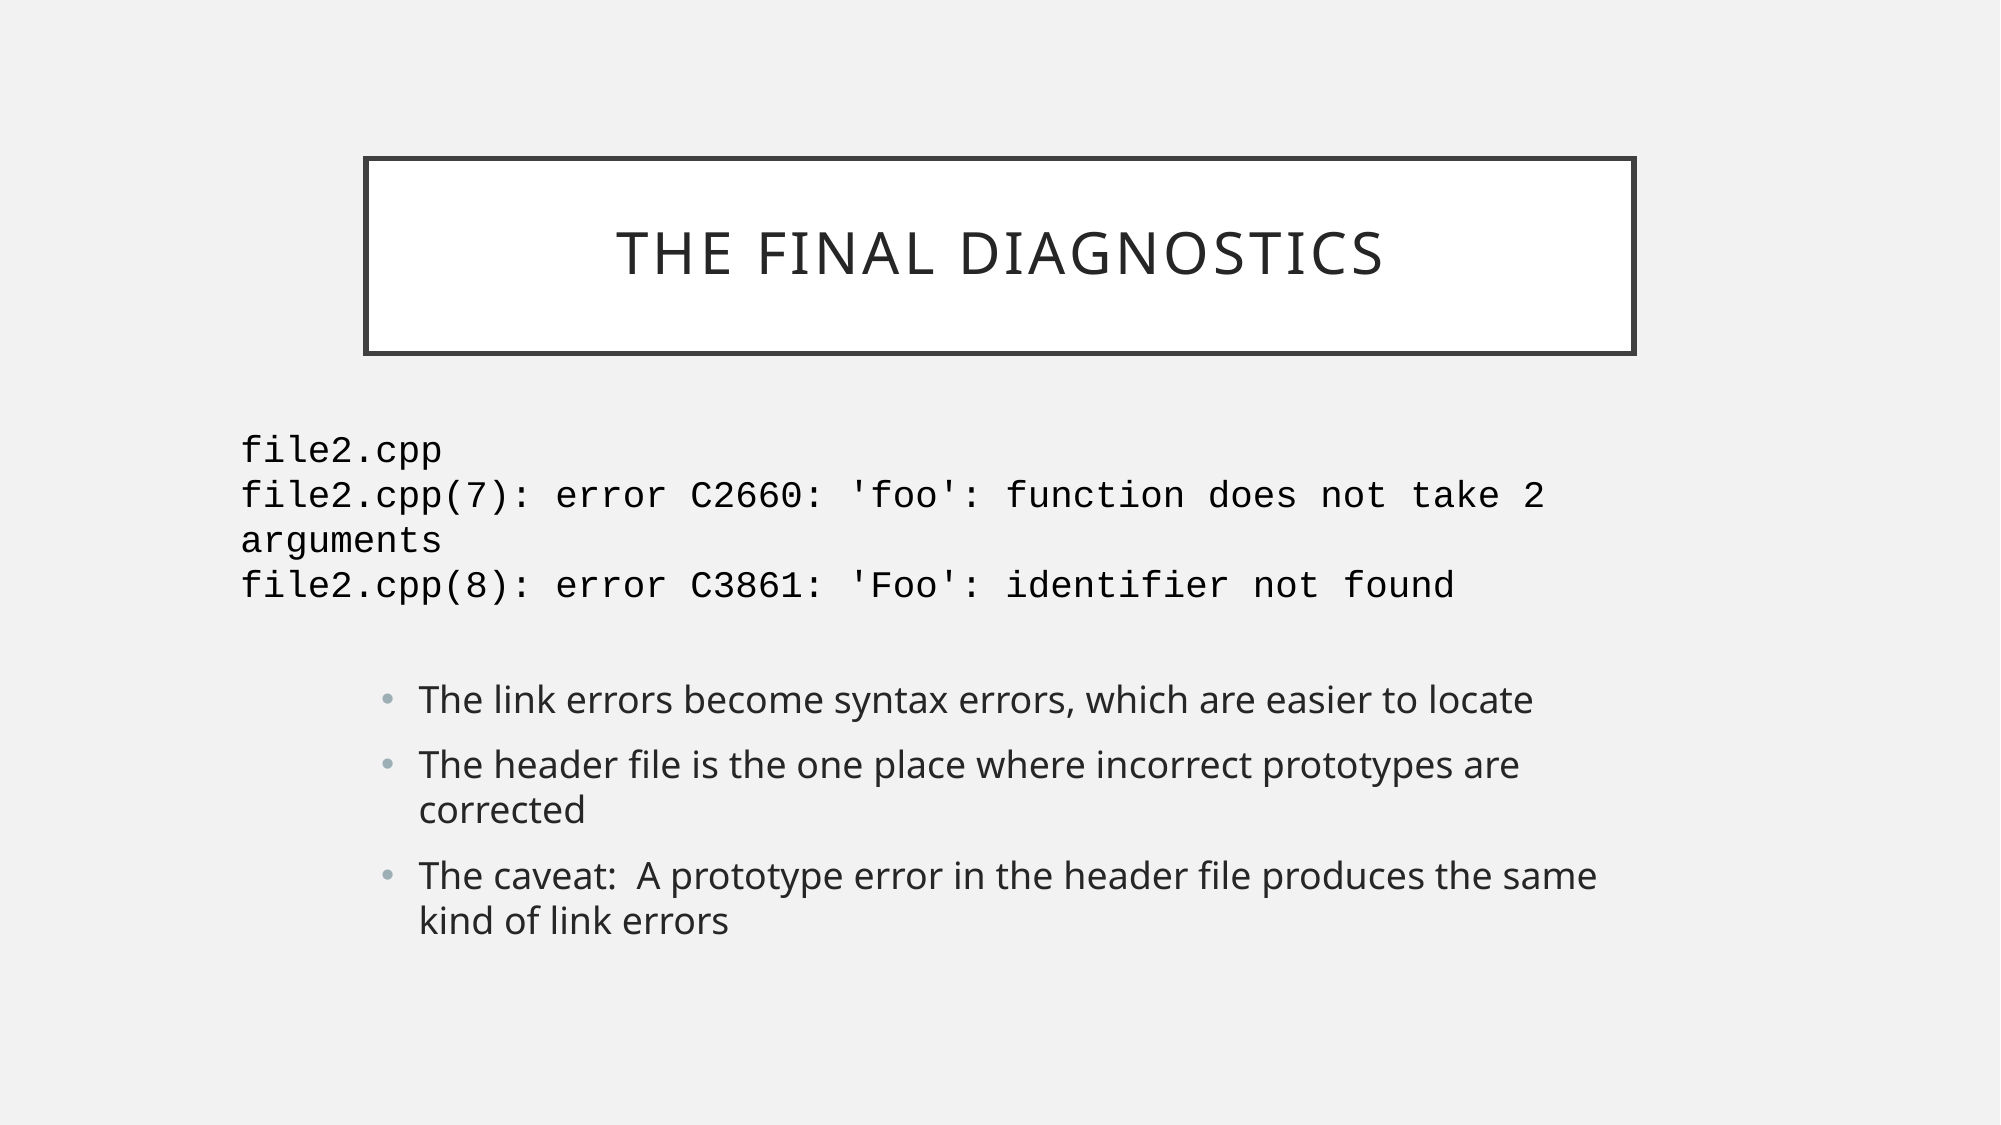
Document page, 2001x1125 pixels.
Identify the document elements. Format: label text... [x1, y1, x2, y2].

text_box file2.cpp file2.cpp(7): error C2660: 'foo': function does not take 2 arguments file2.cpp(8): error C3861: 'Foo': identifier not found [225, 417, 1779, 612]
title The Final Diagnostics [363, 156, 1637, 356]
list The link errors become syntax errors, which are easier to locate The header file is the one place where incorrect prototypes are corrected The caveat: A prototype error in the header file produces the same kind of link errors [366, 668, 1634, 913]
